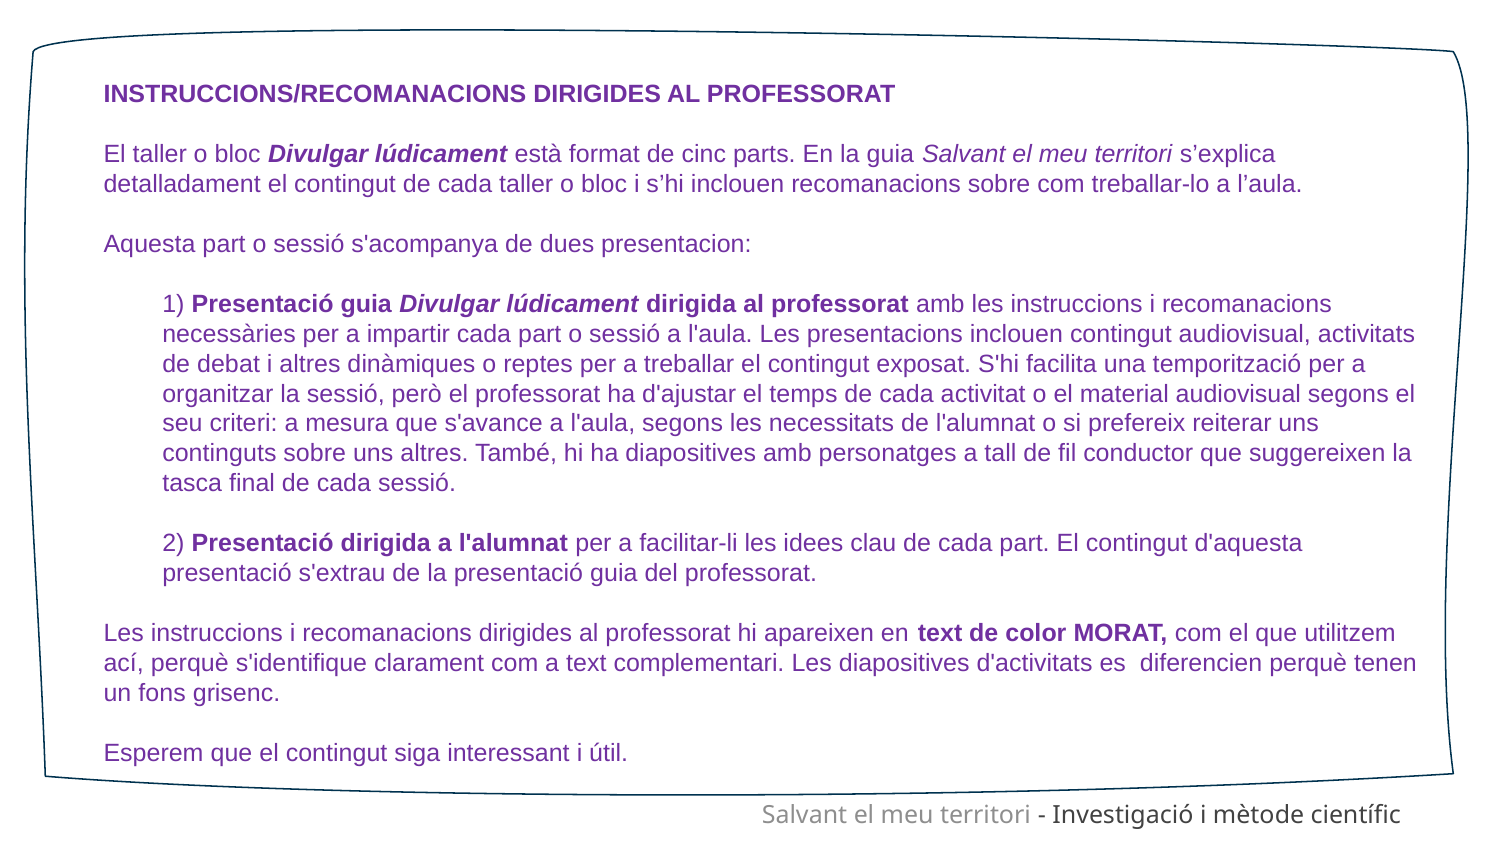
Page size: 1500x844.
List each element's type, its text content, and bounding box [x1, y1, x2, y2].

text_box INSTRUCCIONS/RECOMANACIONS DIRIGIDES AL PROFESSORAT El taller o bloc Divulgar lúdicament està format de cinc parts. En la guia Salvant el meu territori s’explica detalladament el contingut de cada taller o bloc i s’hi inclouen recomanacions sobre com treballar-lo a l’aula. Aquesta part o sessió s'acompanya de dues presentacion: 1) Presentació guia Divulgar lúdicament dirigida al professorat amb les instruccions i recomanacions necessàries per a impartir cada part o sessió a l'aula. Les presentacions inclouen contingut audiovisual, activitats de debat i altres dinàmiques o reptes per a treballar el contingut exposat. S'hi facilita una temporització per a organitzar la sessió, però el professorat ha d'ajustar el temps de cada activitat o el material audiovisual segons el seu criteri: a mesura que s'avance a l'aula, segons les necessitats de l'alumnat o si prefereix reiterar uns continguts sobre uns altres. També, hi ha diapositives amb personatges a tall de fil conductor que suggereixen la tasca final de cada sessió. 2) Presentació dirigida a l'alumnat per a facilitar-li les idees clau de cada part. El contingut d'aquesta presentació s'extrau de la presentació guia del professorat. Les instruccions i recomanacions dirigides al professorat hi apareixen en text de color MORAT, com el que utilitzem ací, perquè s'identifique clarament com a text complementari. Les diapositives d'activitats es diferencien perquè tenen un fons grisenc. Esperem que el contingut siga interessant i útil. [88, 62, 1441, 747]
text_box [24, 29, 1469, 790]
text_box Salvant el meu territori - Investigació i mètode científic [88, 790, 1417, 844]
